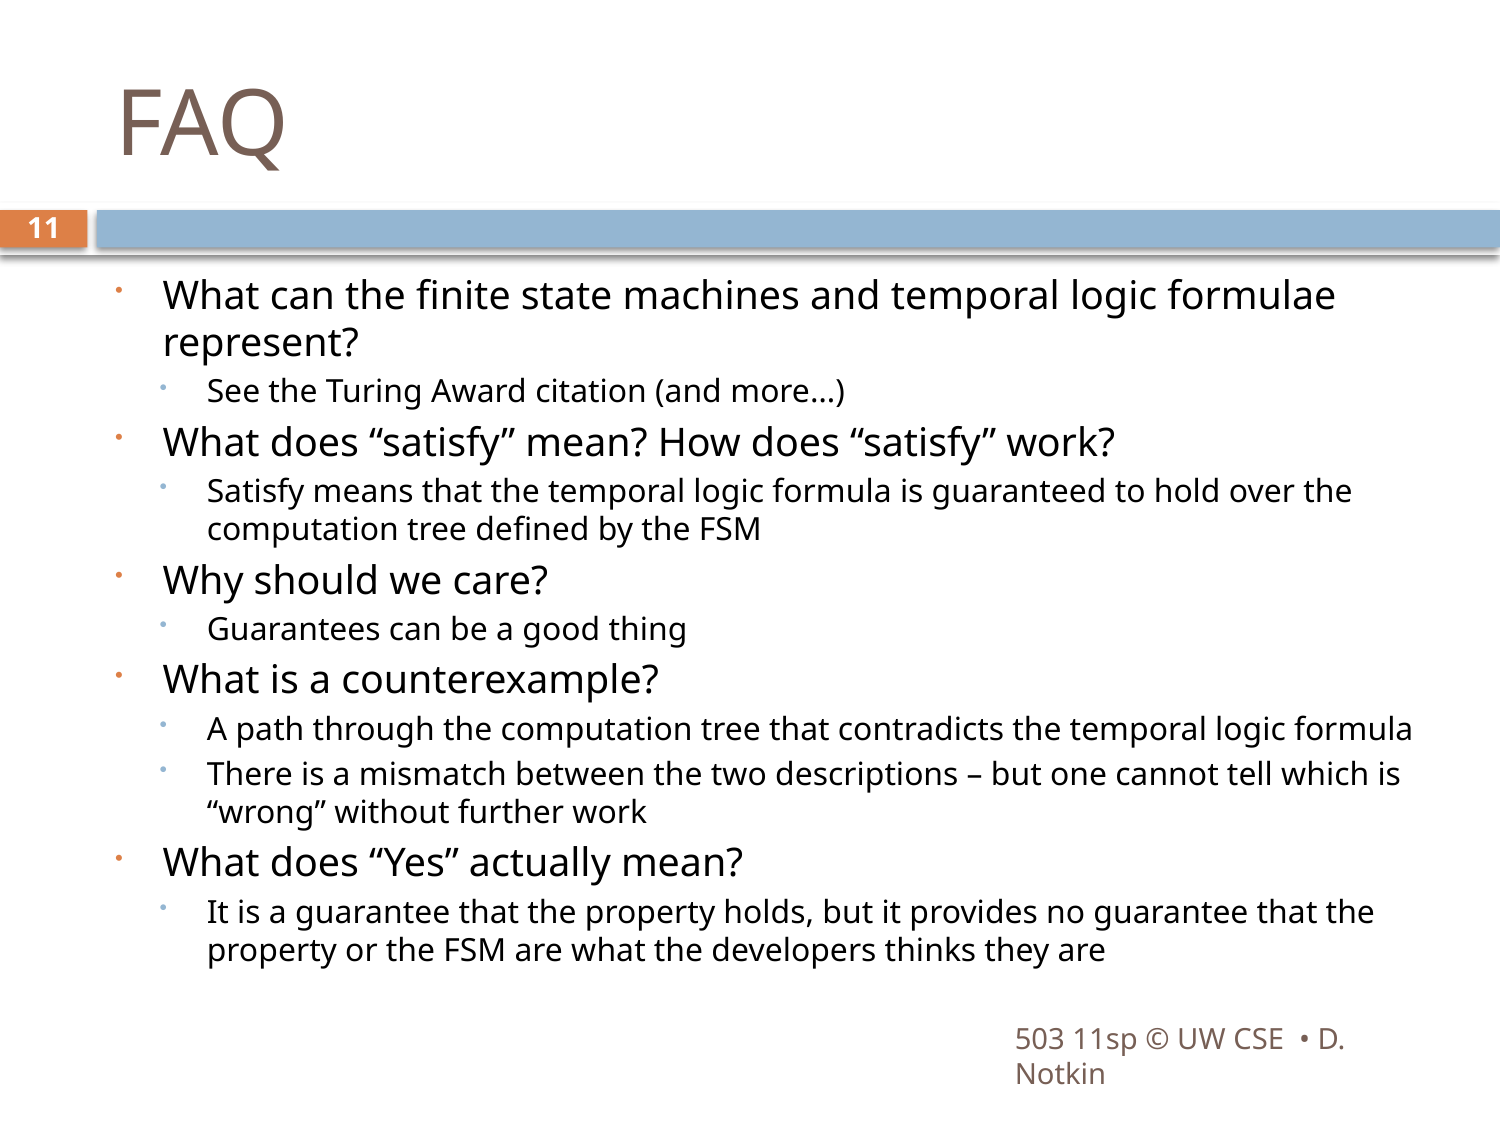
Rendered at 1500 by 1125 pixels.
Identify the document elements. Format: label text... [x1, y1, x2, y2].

list What can the finite state machines and temporal logic formulae represent? See the Turing Award citation (and more…) What does “satisfy” mean? How does “satisfy” work? Satisfy means that the temporal logic formula is guaranteed to hold over the computation tree defined by the FSM Why should we care? Guarantees can be a good thing What is a counterexample? A path through the computation tree that contradicts the temporal logic formula There is a mismatch between the two descriptions – but one cannot tell which is “wrong” without further work What does “Yes” actually mean? It is a guarantee that the property holds, but it provides no guarantee that the property or the FSM are what the developers thinks they are [100, 262, 1438, 1000]
title FAQ [100, 37, 1438, 200]
slide_number 11 [0, 208, 88, 249]
slide_number 503 11sp © UW CSE • D. Notkin [999, 1025, 1438, 1085]
